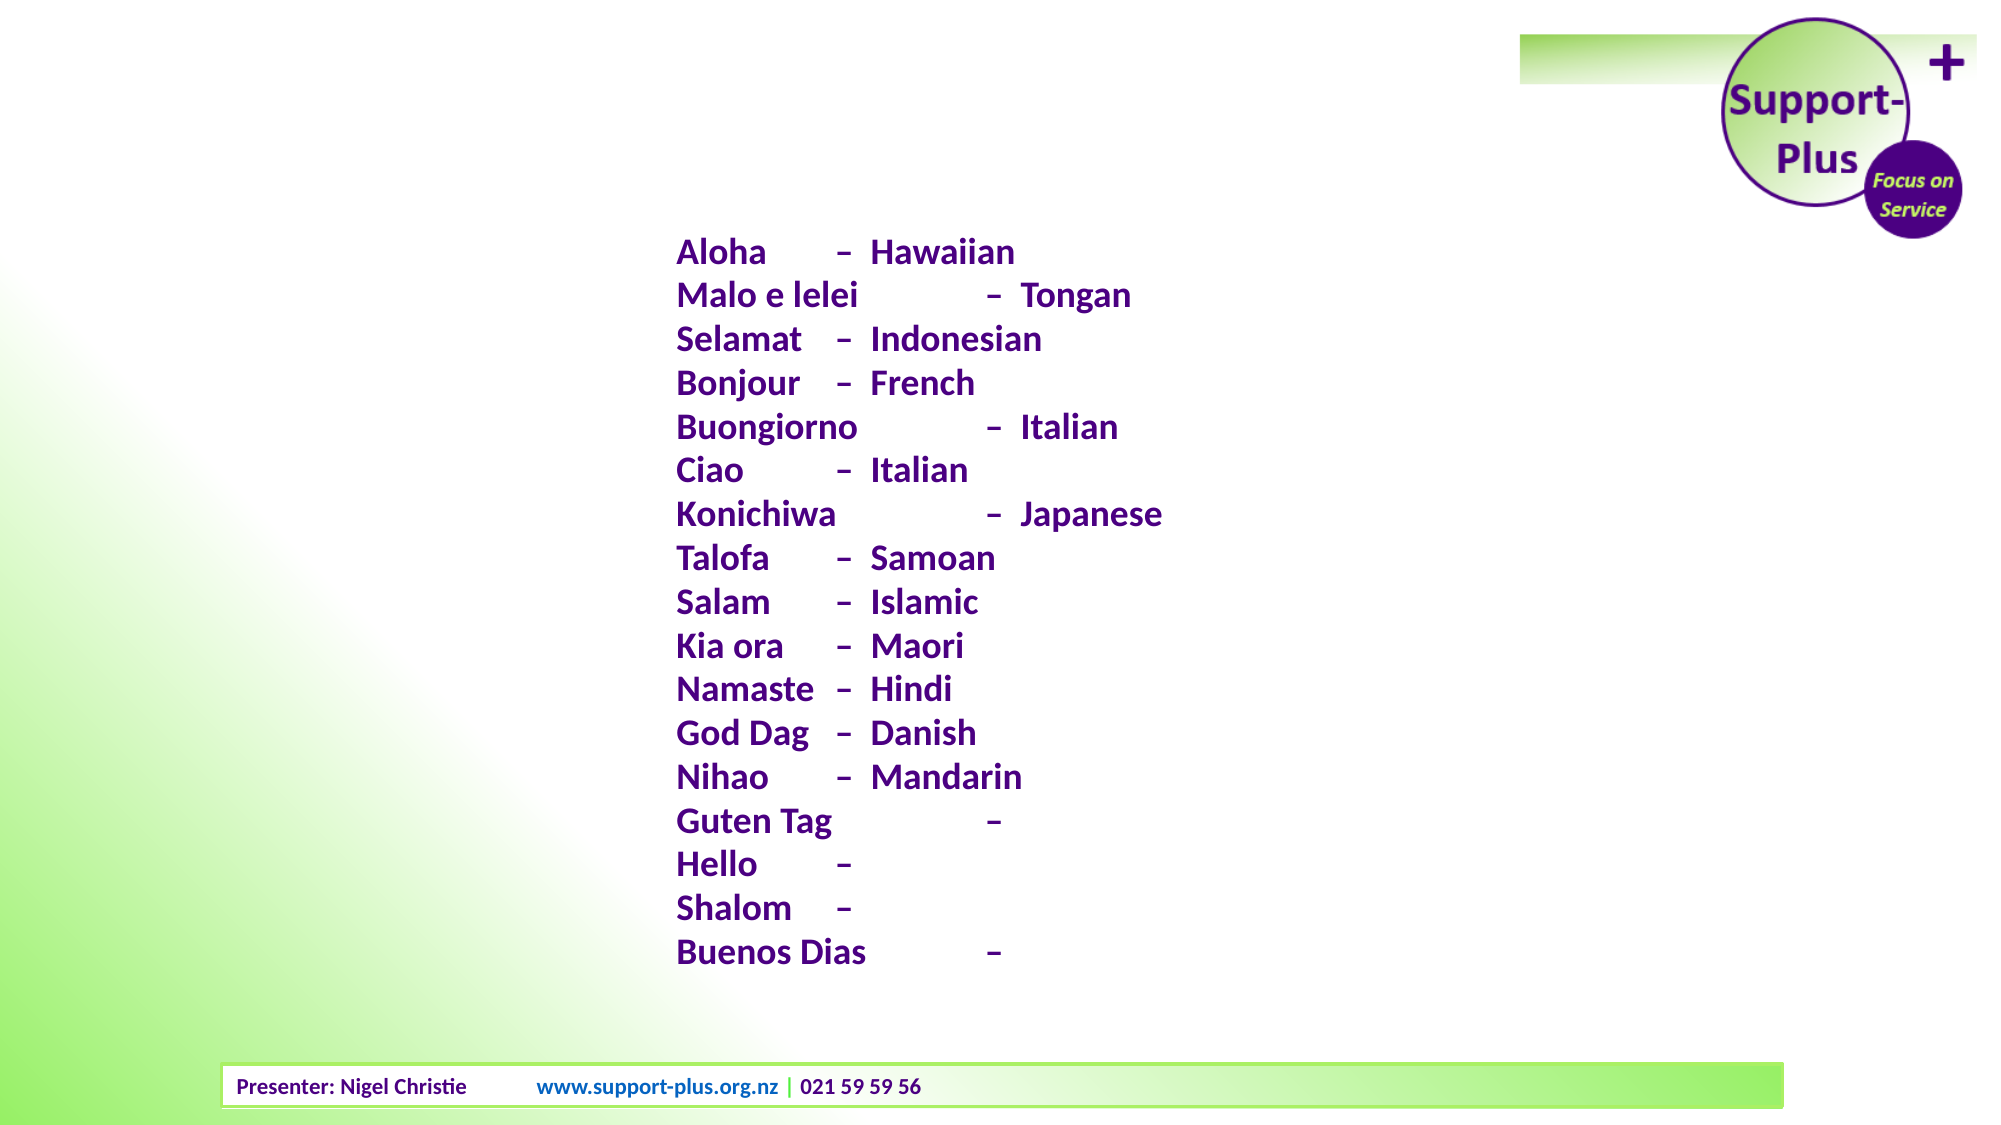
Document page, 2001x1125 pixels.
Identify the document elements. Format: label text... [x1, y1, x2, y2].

text_box Aloha – Hawaiian Malo e lelei – Tongan Selamat – Indonesian Bonjour – French Buongiorno – Italian Ciao – Italian Konichiwa – Japanese Talofa – Samoan Salam – Islamic Kia ora – Maori Namaste – Hindi God Dag – Danish Nihao – Mandarin Guten Tag – Hello – Shalom – Buenos Dias – [500, 239, 1500, 980]
picture [1514, 15, 1983, 246]
text_box Presenter: Nigel Christie www.support-plus.org.nz | 021 59 59 56 [221, 1063, 1783, 1107]
